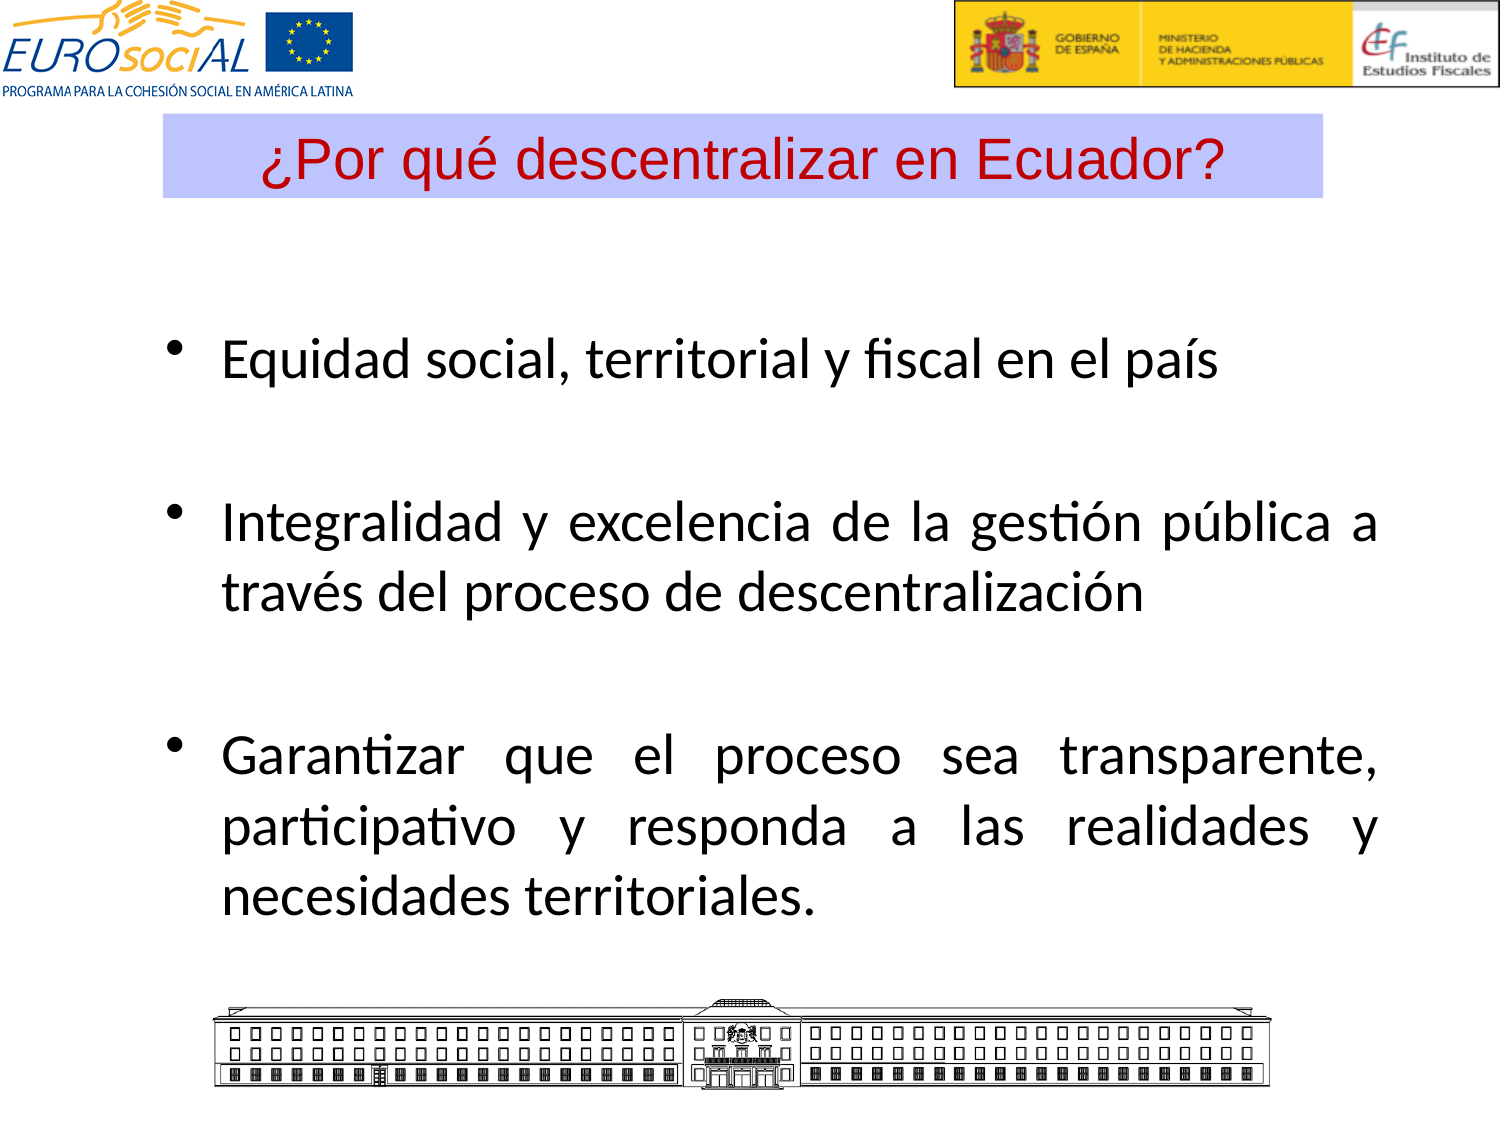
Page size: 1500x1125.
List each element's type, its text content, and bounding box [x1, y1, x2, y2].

text_box ¿Por qué descentralizar en Ecuador? [162, 113, 1324, 199]
list Equidad social, territorial y fiscal en el país Integralidad y excelencia de la gestión pública a través del proceso de descentralización Garantizar que el proceso sea transparente, participativo y responda a las realidades y necesidades territoriales. [150, 312, 1395, 925]
picture [0, 0, 354, 97]
picture [212, 999, 1272, 1090]
picture [954, 0, 1500, 89]
